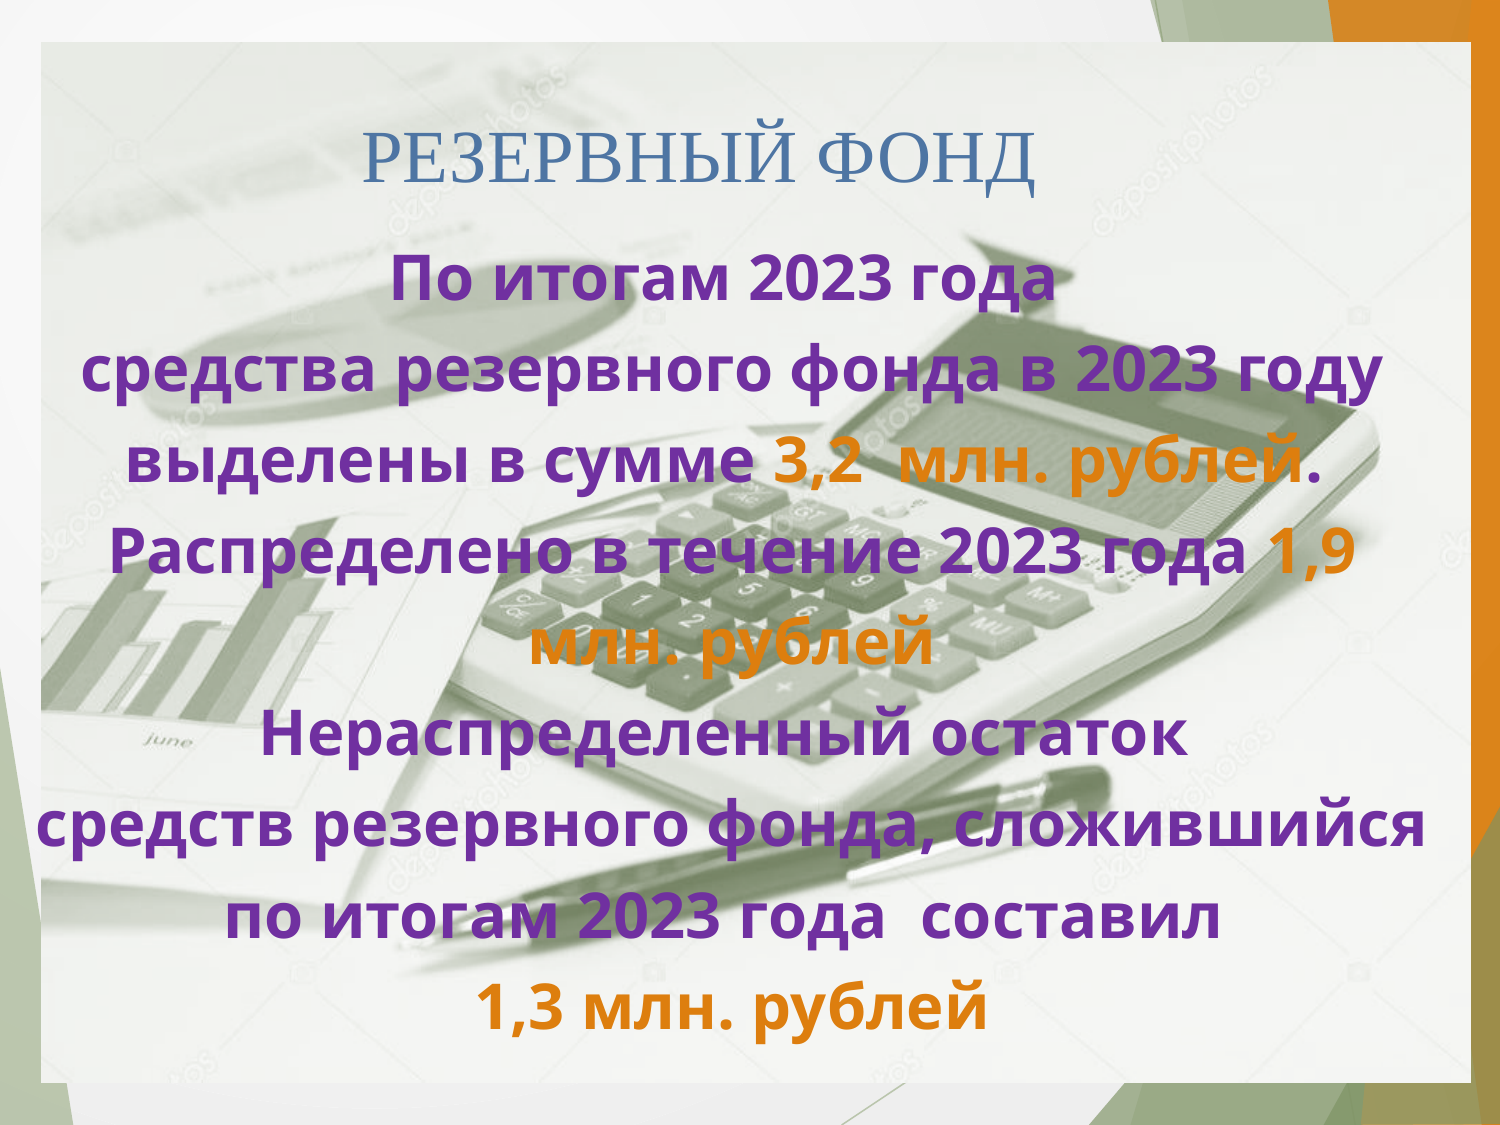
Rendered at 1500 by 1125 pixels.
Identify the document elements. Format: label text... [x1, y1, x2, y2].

picture [41, 42, 1471, 1083]
list По итогам 2023 года средства резервного фонда в 2023 году выделены в сумме 3,2 млн. рублей. Распределено в течение 2023 года 1,9 млн. рублей Нераспределенный остаток средств резервного фонда, сложившийся по итогам 2023 года составил 1,3 млн. рублей [17, 196, 1447, 1106]
